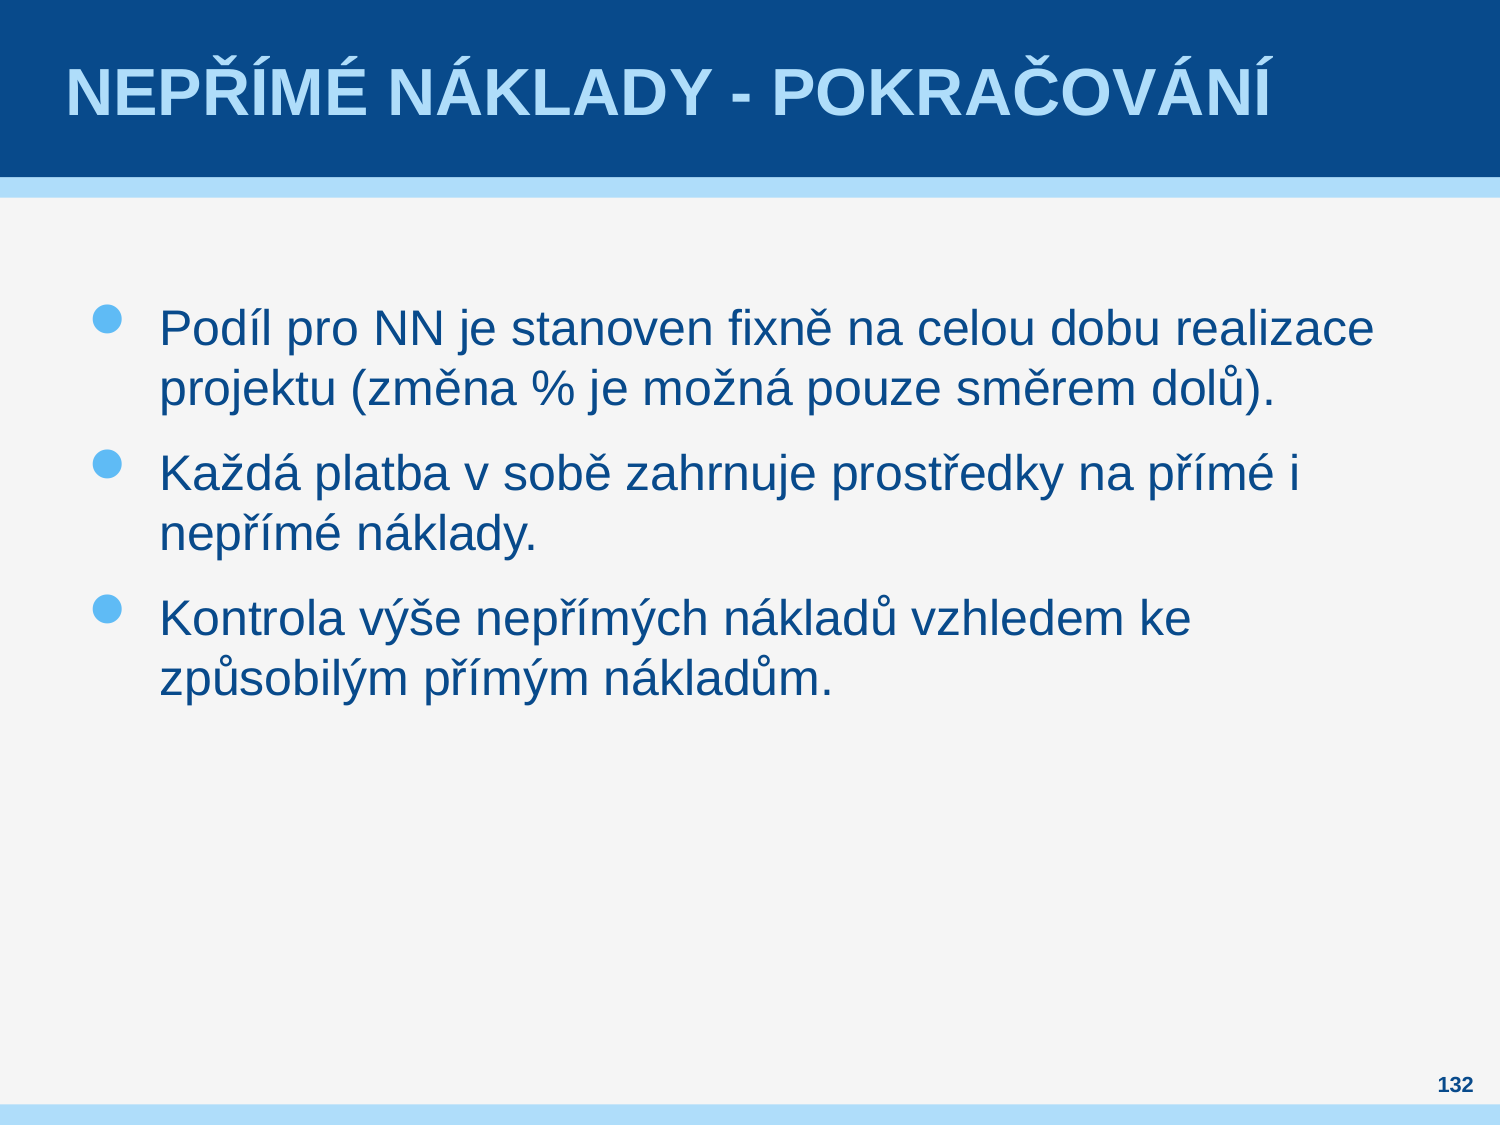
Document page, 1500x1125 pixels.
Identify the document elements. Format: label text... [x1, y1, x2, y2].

list Podíl pro NN je stanoven fixně na celou dobu realizace projektu (změna % je možná pouze směrem dolů). Každá platba v sobě zahrnuje prostředky na přímé i nepřímé náklady. Kontrola výše nepřímých nákladů vzhledem ke způsobilým přímým nákladům. [88, 295, 1412, 1004]
title Nepřímé náklady - pokračování [59, 0, 1441, 178]
slide_number 132 [1417, 1068, 1495, 1099]
